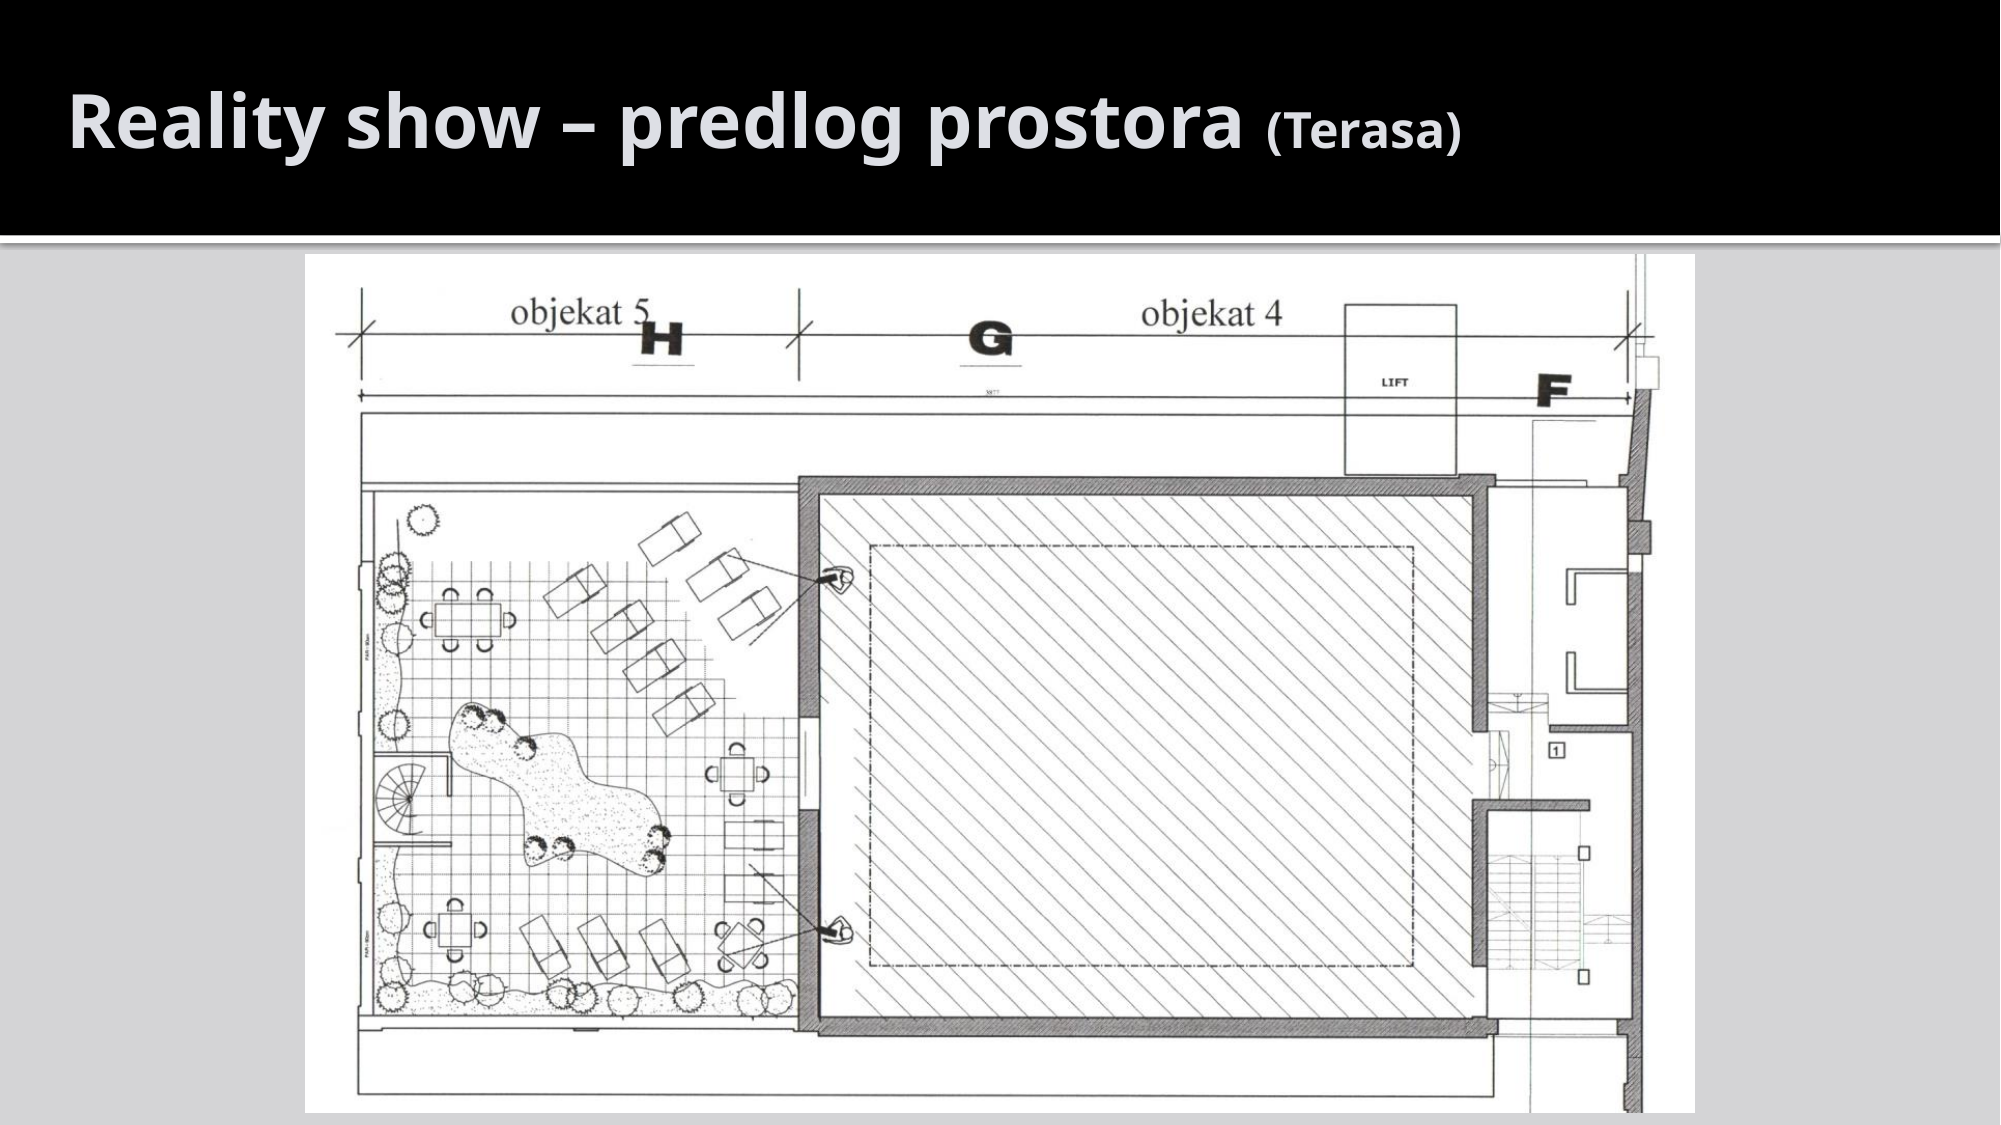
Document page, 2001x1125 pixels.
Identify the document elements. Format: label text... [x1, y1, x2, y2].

list [262, 237, 1725, 1125]
text_box Reality show – predlog prostora (Terasa) [12, 12, 1725, 225]
picture [305, 254, 1695, 1113]
